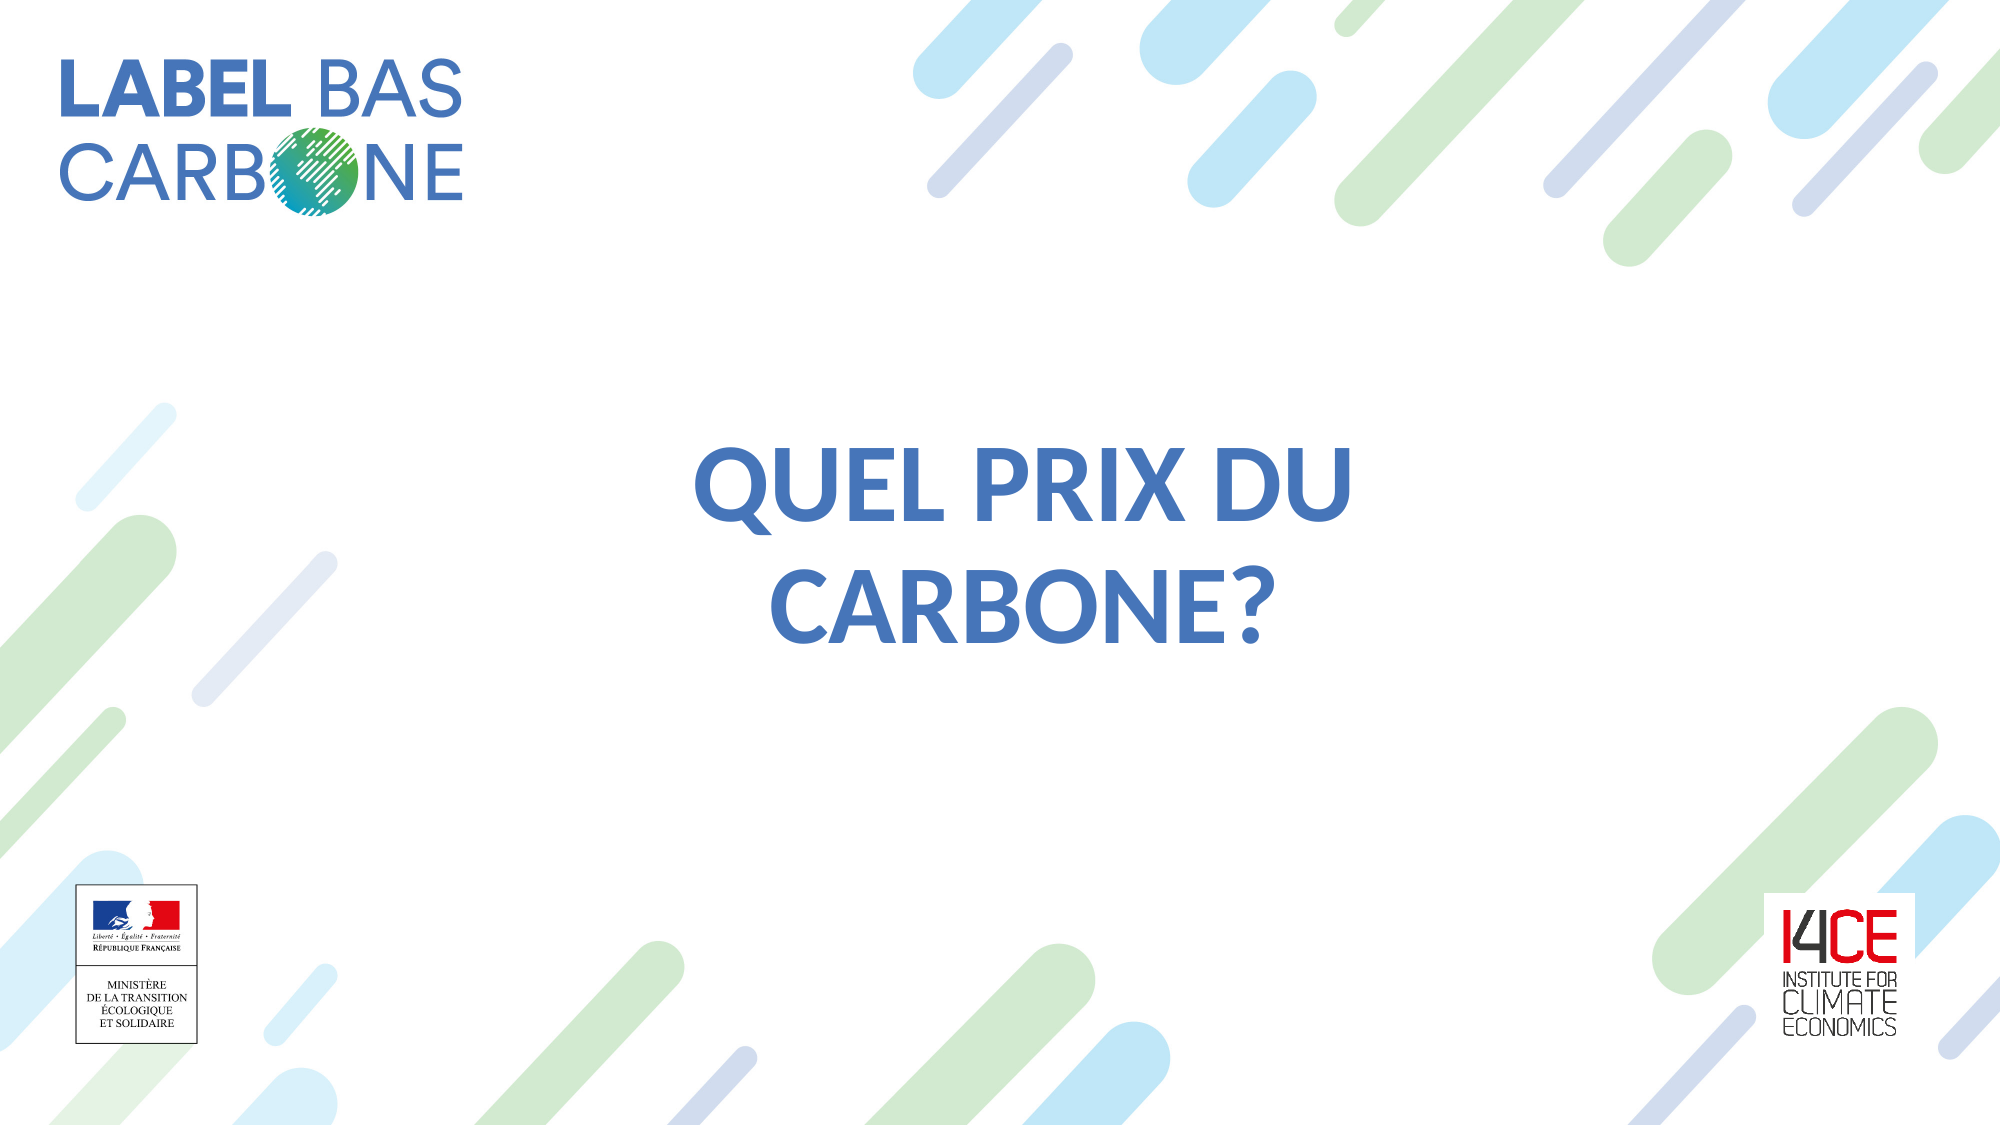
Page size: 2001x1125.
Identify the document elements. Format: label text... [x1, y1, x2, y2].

text_box QUEL PRIX DU CARBONE? [453, 417, 1597, 593]
picture [0, 0, 2000, 1125]
